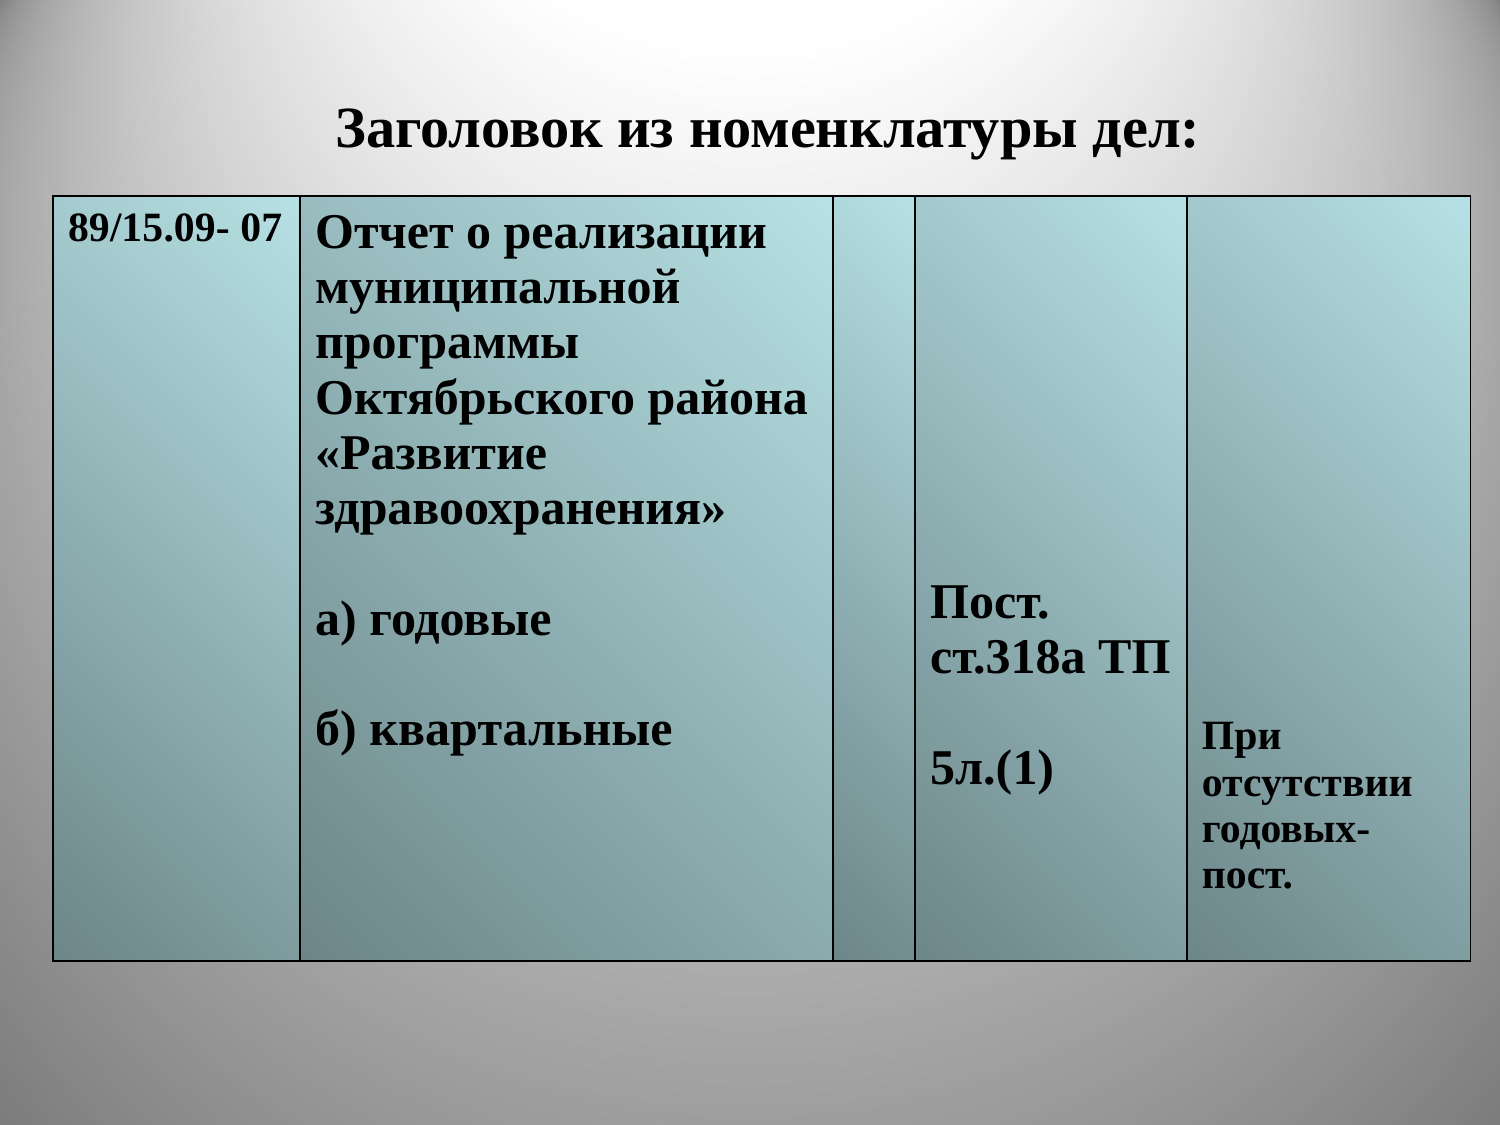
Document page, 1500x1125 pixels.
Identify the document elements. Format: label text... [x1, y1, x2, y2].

table_header [834, 197, 914, 960]
table_header 89/15.09- 07 [54, 197, 299, 960]
table_header Отчет о реализации муниципальной программы Октябрьского района «Развитие здравоохранения» а) годовые б) квартальные [301, 197, 832, 960]
picture [0, 0, 1500, 1125]
table_header Пост. ст.318а ТП 5л.(1) [916, 197, 1186, 960]
table_header При отсутствии годовых- пост. [1188, 197, 1470, 960]
title Заголовок из номенклатуры дел: [64, 42, 1471, 195]
